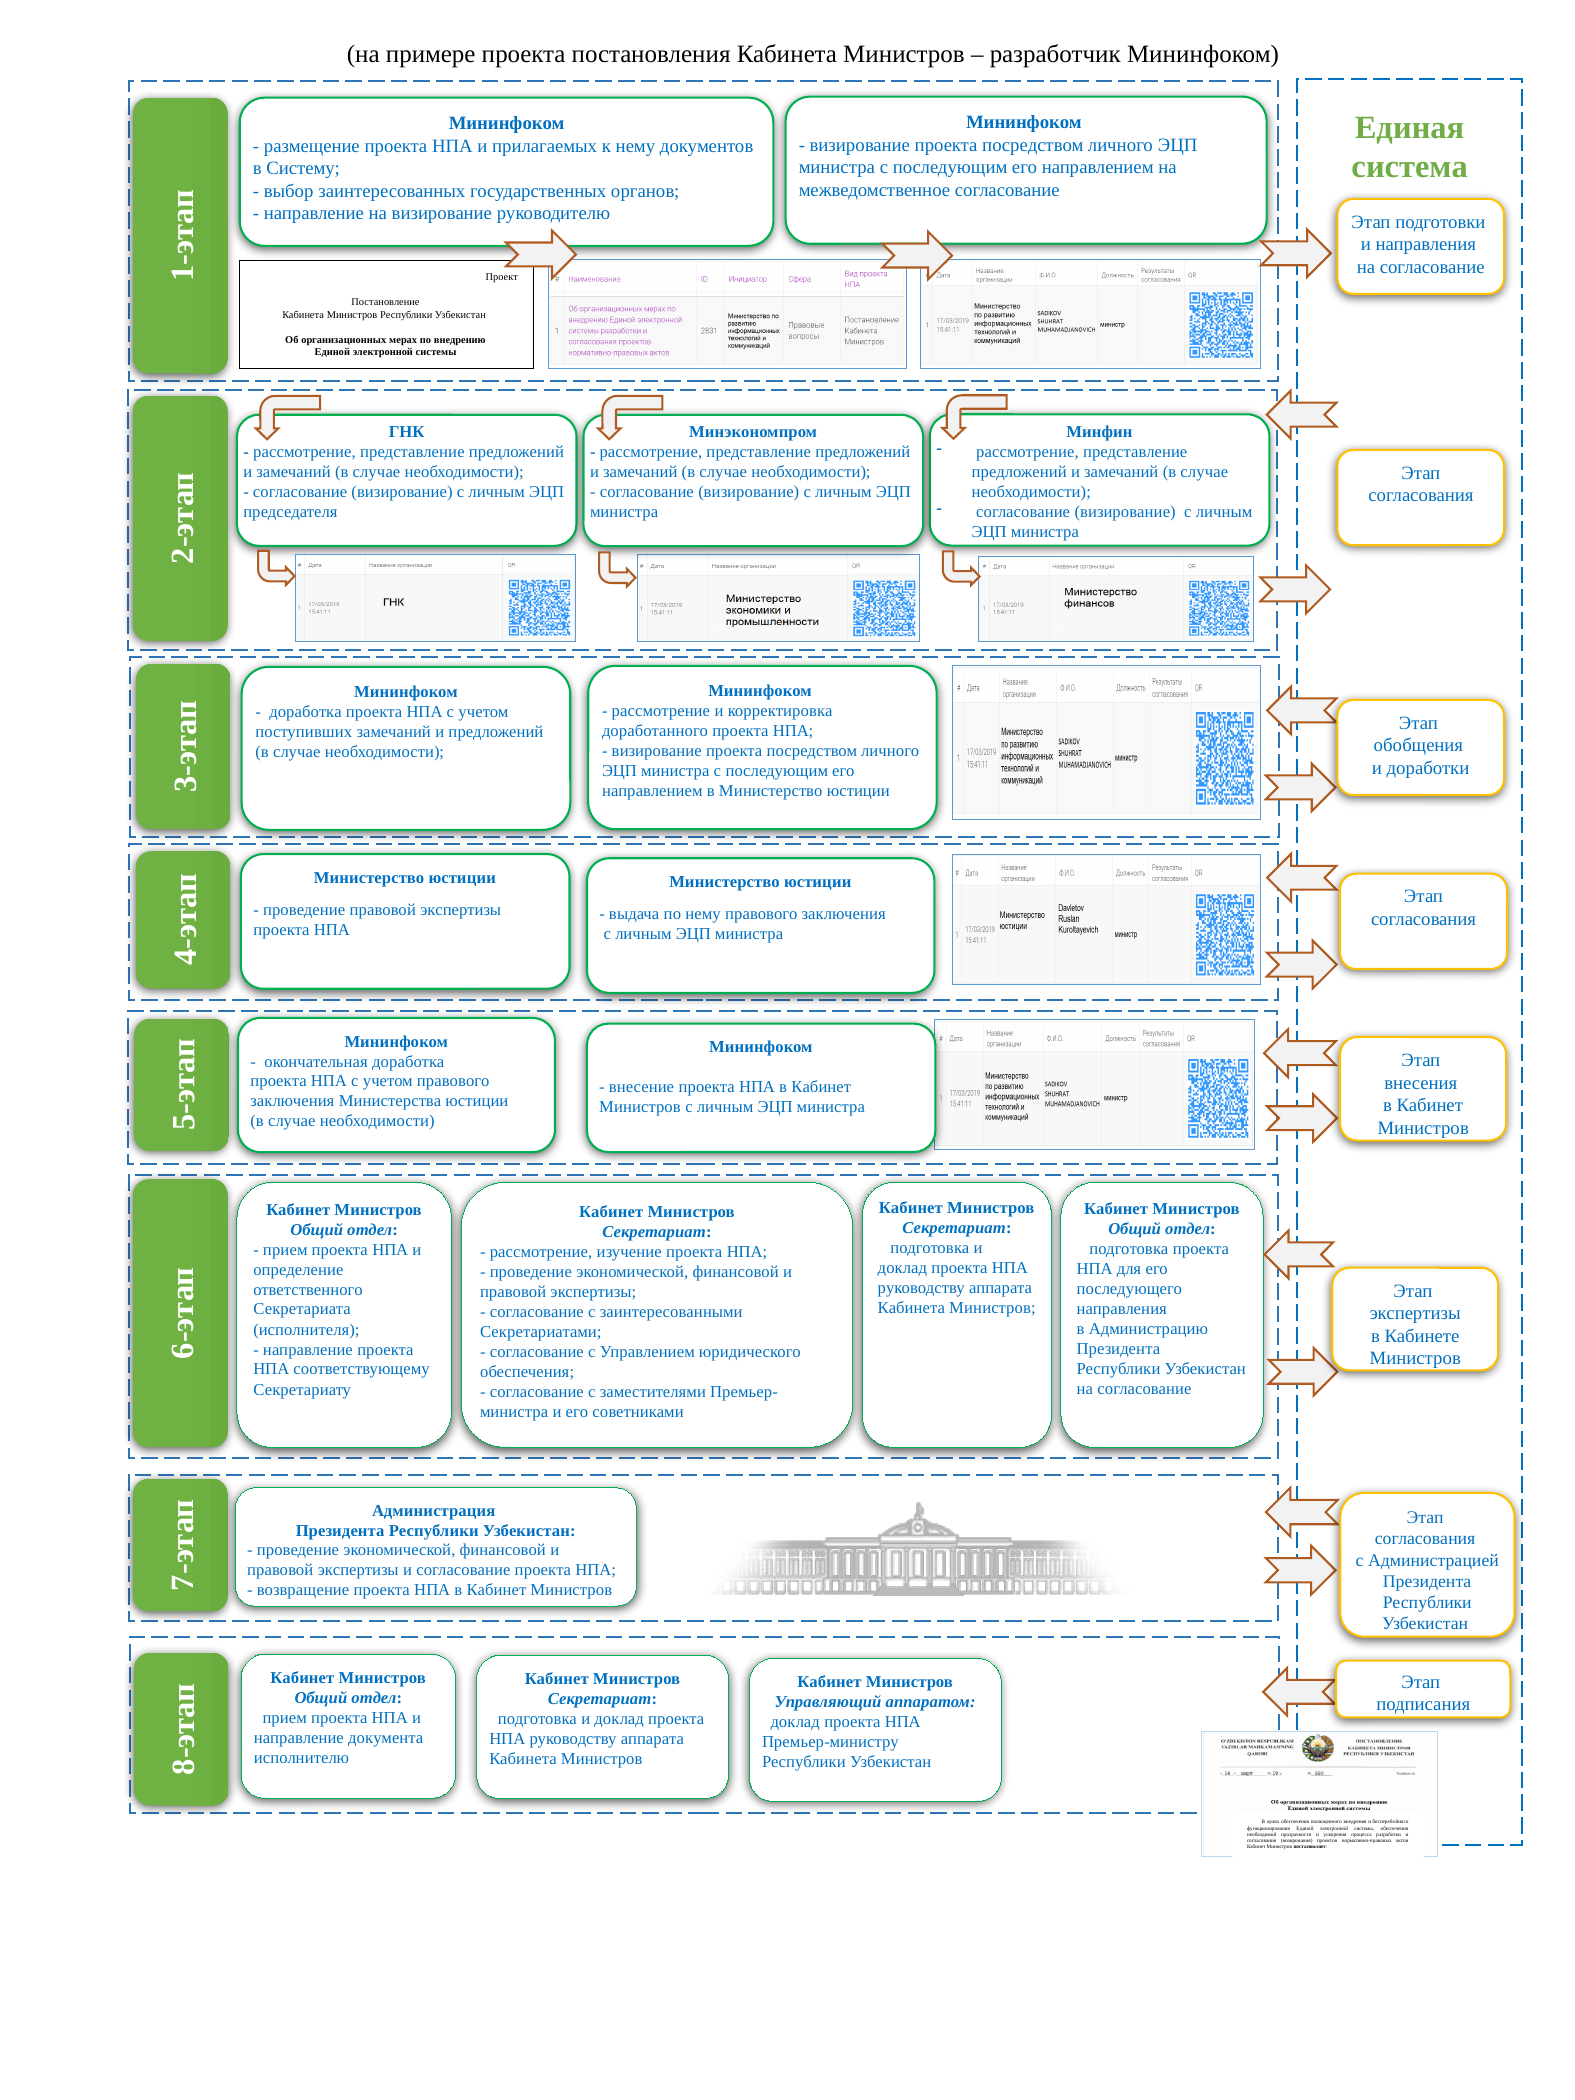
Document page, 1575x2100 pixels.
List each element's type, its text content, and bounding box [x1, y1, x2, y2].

text_box ГНК - рассмотрение, представление предложений и замечаний (в случае необходимости); - согласование (визирование) с личным ЭЦП председателя [236, 414, 576, 546]
text_box [1270, 1261, 1279, 1359]
text_box Кабинет Министров Общий отдел: прием проекта НПА и направление документа исполнителю [241, 1654, 456, 1799]
text_box [1238, 1384, 1279, 1459]
picture [698, 1501, 1138, 1596]
text_box [1261, 229, 1328, 278]
text_box [1265, 763, 1331, 812]
text_box 3-этап [135, 663, 231, 830]
text_box [1296, 78, 1523, 1512]
text_box Кабинет Министров Секретариат: подготовка и доклад проекта НПА руководству аппарата Кабинета Министров; [862, 1182, 1052, 1448]
text_box Этап подготовки и направления на согласование [1337, 198, 1505, 294]
picture [637, 554, 920, 642]
text_box [1296, 1525, 1331, 1564]
text_box 5-этап [134, 1018, 229, 1152]
text_box [129, 656, 1280, 838]
text_box Мининфоком - окончательная доработка проекта НПА с учетом правового заключения Министерства юстиции (в случае необходимости) [237, 1017, 555, 1153]
text_box [598, 551, 637, 590]
text_box [128, 1611, 141, 1622]
text_box [1266, 390, 1337, 439]
picture [1200, 1731, 1438, 1857]
text_box Кабинет Министров Общий отдел: - прием проекта НПА и определение ответственного Секретариата (исполнителя); - направление проекта НПА соответствующему Секретариату [236, 1182, 452, 1448]
text_box Этап подписания [1336, 1660, 1511, 1718]
text_box [128, 1448, 139, 1459]
text_box Мининфоком - рассмотрение и корректировка доработанного проекта НПА; - визирование проекта посредством личного ЭЦП министра с последующим его направлением в Министерство юстиции [588, 665, 937, 830]
text_box 8-этап [133, 1652, 229, 1806]
text_box Мининфоком - размещение проекта НПА и прилагаемых к нему документов в Систему; - выбор заинтересованных государственных органов; - направление на визирование руководителю [239, 97, 774, 246]
text_box [1263, 1667, 1327, 1716]
text_box Министерство юстиции - проведение правовой экспертизы проекта НПА [240, 854, 570, 989]
text_box Этап согласования с Администрацией Президента Республики Узбекистан [1340, 1492, 1515, 1637]
text_box [573, 235, 893, 259]
text_box Министерство юстиции - выдача по нему правового заключения с личным ЭЦП министра [587, 858, 935, 993]
text_box (на примере проекта постановления Кабинета Министров – разработчик Мининфоком) [180, 0, 1454, 75]
text_box Минфин рассмотрение, представление предложений и замечаний (в случае необходимости); согласование (визирование) с личным ЭЦП министра [929, 414, 1270, 546]
text_box Единая система [1325, 99, 1494, 192]
text_box Проект Постановление Кабинета Министров Республики Узбекистан Об организационных мерах по внедрению Единой электронной системы [238, 259, 534, 369]
text_box Этап обобщения и доработки [1337, 699, 1505, 796]
text_box [1266, 940, 1335, 989]
text_box [426, 1433, 494, 1459]
text_box [1029, 1437, 1085, 1459]
text_box [1268, 1347, 1334, 1396]
text_box [127, 389, 151, 403]
text_box [257, 549, 295, 588]
text_box [128, 1174, 143, 1185]
picture [952, 664, 1260, 819]
text_box Этап внесения в Кабинет Министров [1340, 1036, 1507, 1141]
text_box Кабинет Министров Общий отдел: подготовка проекта НПА для его последующего направления в Администрацию Президента Республики Узбекистан на согласование [1060, 1182, 1264, 1448]
text_box [595, 394, 664, 441]
text_box [1267, 853, 1337, 902]
text_box [1296, 1576, 1523, 1846]
text_box [882, 231, 953, 268]
text_box Кабинет Министров Управляющий аппаратом: доклад проекта НПА Премьер-министру Республики Узбекистан [749, 1658, 1002, 1802]
picture [295, 554, 575, 642]
text_box Администрация Президента Республики Узбекистан: - проведение экономической, финансовой и правовой экспертизы и согласование проекта НПА; - возвращение проекта НПА в Кабинет Министров [235, 1487, 637, 1607]
text_box Минэкономпром - рассмотрение, представление предложений и замечаний (в случае необходимости); - согласование (визирование) с личным ЭЦП министра [583, 414, 924, 547]
text_box Кабинет Министров Секретариат: - рассмотрение, изучение проекта НПА; - проведение экономической, финансовой и правовой экспертизы; - согласование с заинтересованными Секретариатами; - согласование с Управлением юридического обеспечения; - согласование с заместителями Премьер-министра и его советниками [461, 1182, 853, 1448]
text_box [1260, 565, 1331, 614]
text_box [129, 1636, 1280, 1814]
text_box Мининфоком - визирование проекта посредством личного ЭЦП министра с последующим его направлением на межведомственное согласование [785, 96, 1267, 244]
text_box [939, 394, 1008, 441]
text_box [1270, 1363, 1279, 1381]
text_box [1264, 1029, 1336, 1078]
text_box [127, 639, 139, 651]
text_box [218, 1441, 262, 1459]
text_box [128, 373, 139, 382]
text_box Мининфоком - внесение проекта НПА в Кабинет Министров с личным ЭЦП министра [586, 1023, 934, 1153]
text_box [1267, 1094, 1331, 1142]
text_box 1-этап [132, 97, 228, 374]
picture [978, 556, 1254, 642]
text_box [217, 1174, 1279, 1247]
text_box Кабинет Министров Секретариат: подготовка и доклад проекта НПА руководству аппарата Кабинета Министров [476, 1655, 729, 1799]
text_box 4-этап [135, 851, 231, 989]
picture [952, 854, 1260, 985]
text_box [505, 230, 576, 267]
text_box Этап согласования [1340, 873, 1508, 969]
text_box Этап согласования [1337, 449, 1505, 546]
text_box 2-этап [132, 395, 228, 641]
text_box [128, 1474, 143, 1485]
text_box [202, 389, 1278, 651]
text_box [941, 550, 978, 588]
picture [934, 1019, 1255, 1150]
text_box [221, 244, 1279, 382]
text_box [253, 394, 322, 441]
text_box [1327, 1502, 1337, 1517]
text_box [128, 80, 1279, 241]
text_box [1264, 1230, 1334, 1279]
picture [548, 259, 906, 368]
text_box [1267, 686, 1337, 735]
text_box [822, 1433, 883, 1459]
text_box [128, 843, 1279, 1001]
text_box [217, 1474, 1279, 1622]
text_box 6-этап [132, 1179, 228, 1448]
picture [920, 259, 1260, 368]
text_box [1265, 1545, 1331, 1595]
text_box 7-этап [132, 1478, 228, 1612]
text_box [1265, 1487, 1338, 1537]
text_box [127, 1010, 1278, 1165]
text_box Мининфоком - доработка проекта НПА с учетом поступивших замечаний и предложений (в случае необходимости); [241, 666, 571, 830]
text_box Этап экспертизы в Кабинете Министров [1332, 1267, 1499, 1371]
